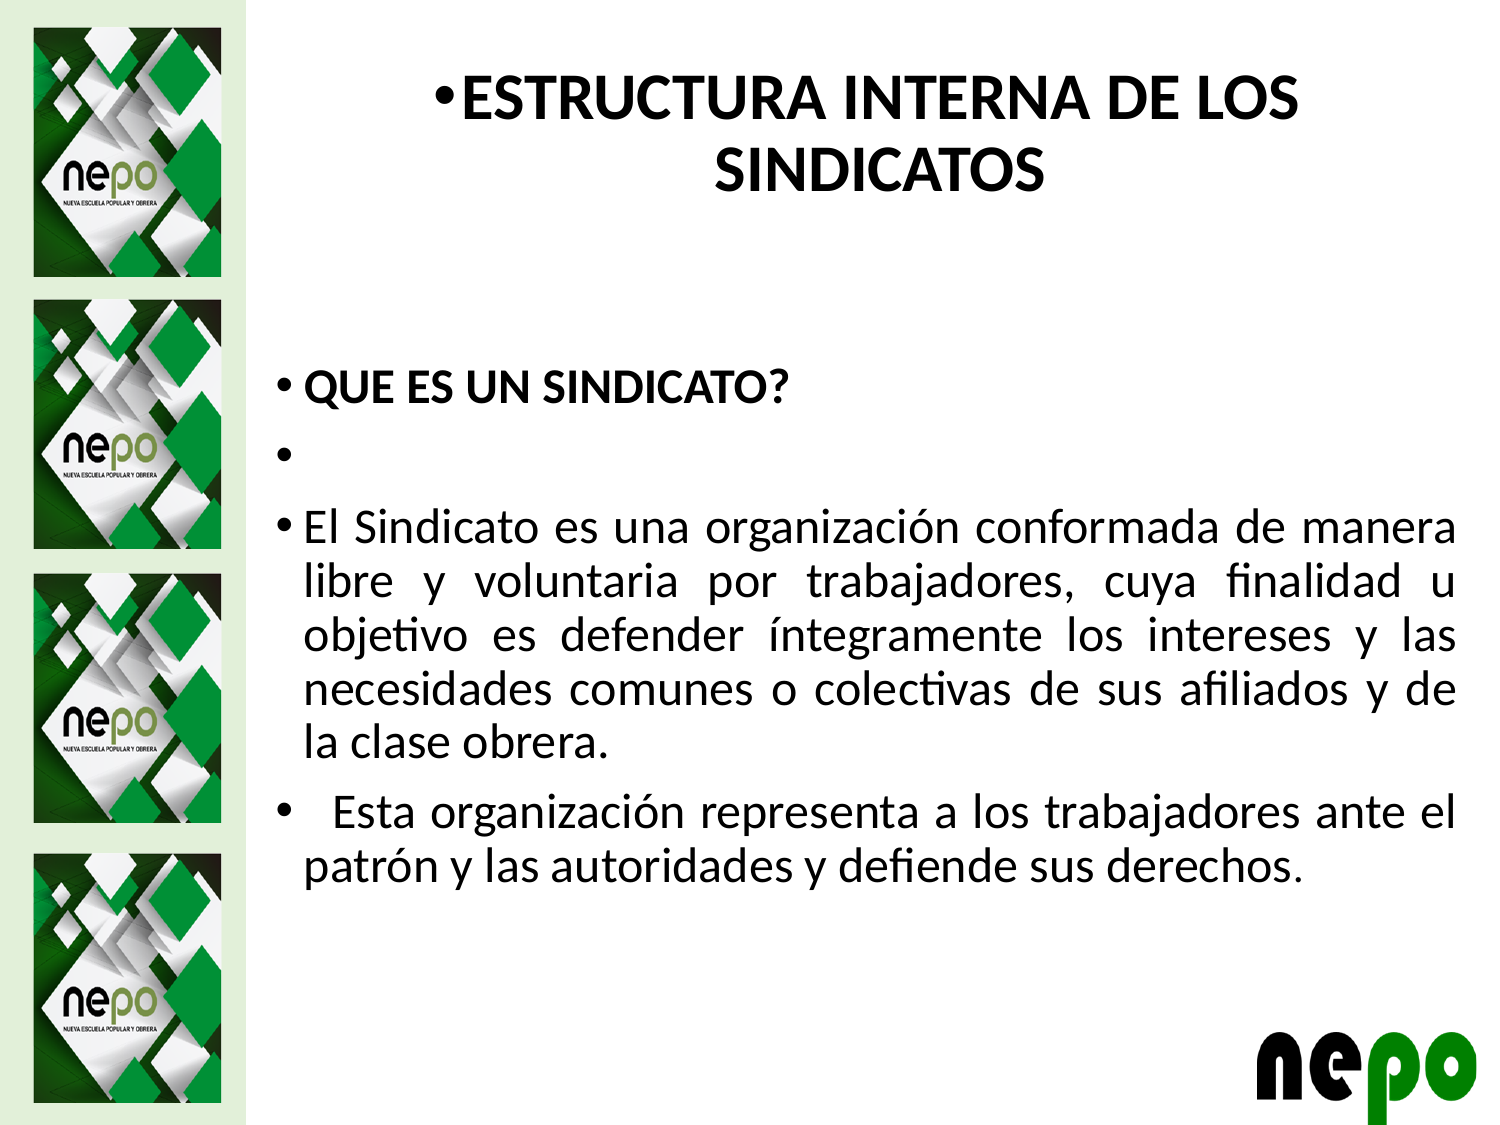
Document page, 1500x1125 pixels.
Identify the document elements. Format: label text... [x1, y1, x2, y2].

picture [0, 0, 246, 1125]
list ESTRUCTURA INTERNA DE LOS SINDICATOS QUE ES UN SINDICATO? El Sindicato es una organización conformada de manera libre y voluntaria por trabajadores, cuya finalidad u objetivo es defender íntegramente los intereses y las necesidades comunes o colectivas de sus afiliados y de la clase obrera. Esta organización representa a los trabajadores ante el patrón y las autoridades y defiende sus derechos. [260, 54, 1473, 1014]
picture [1257, 1032, 1477, 1125]
